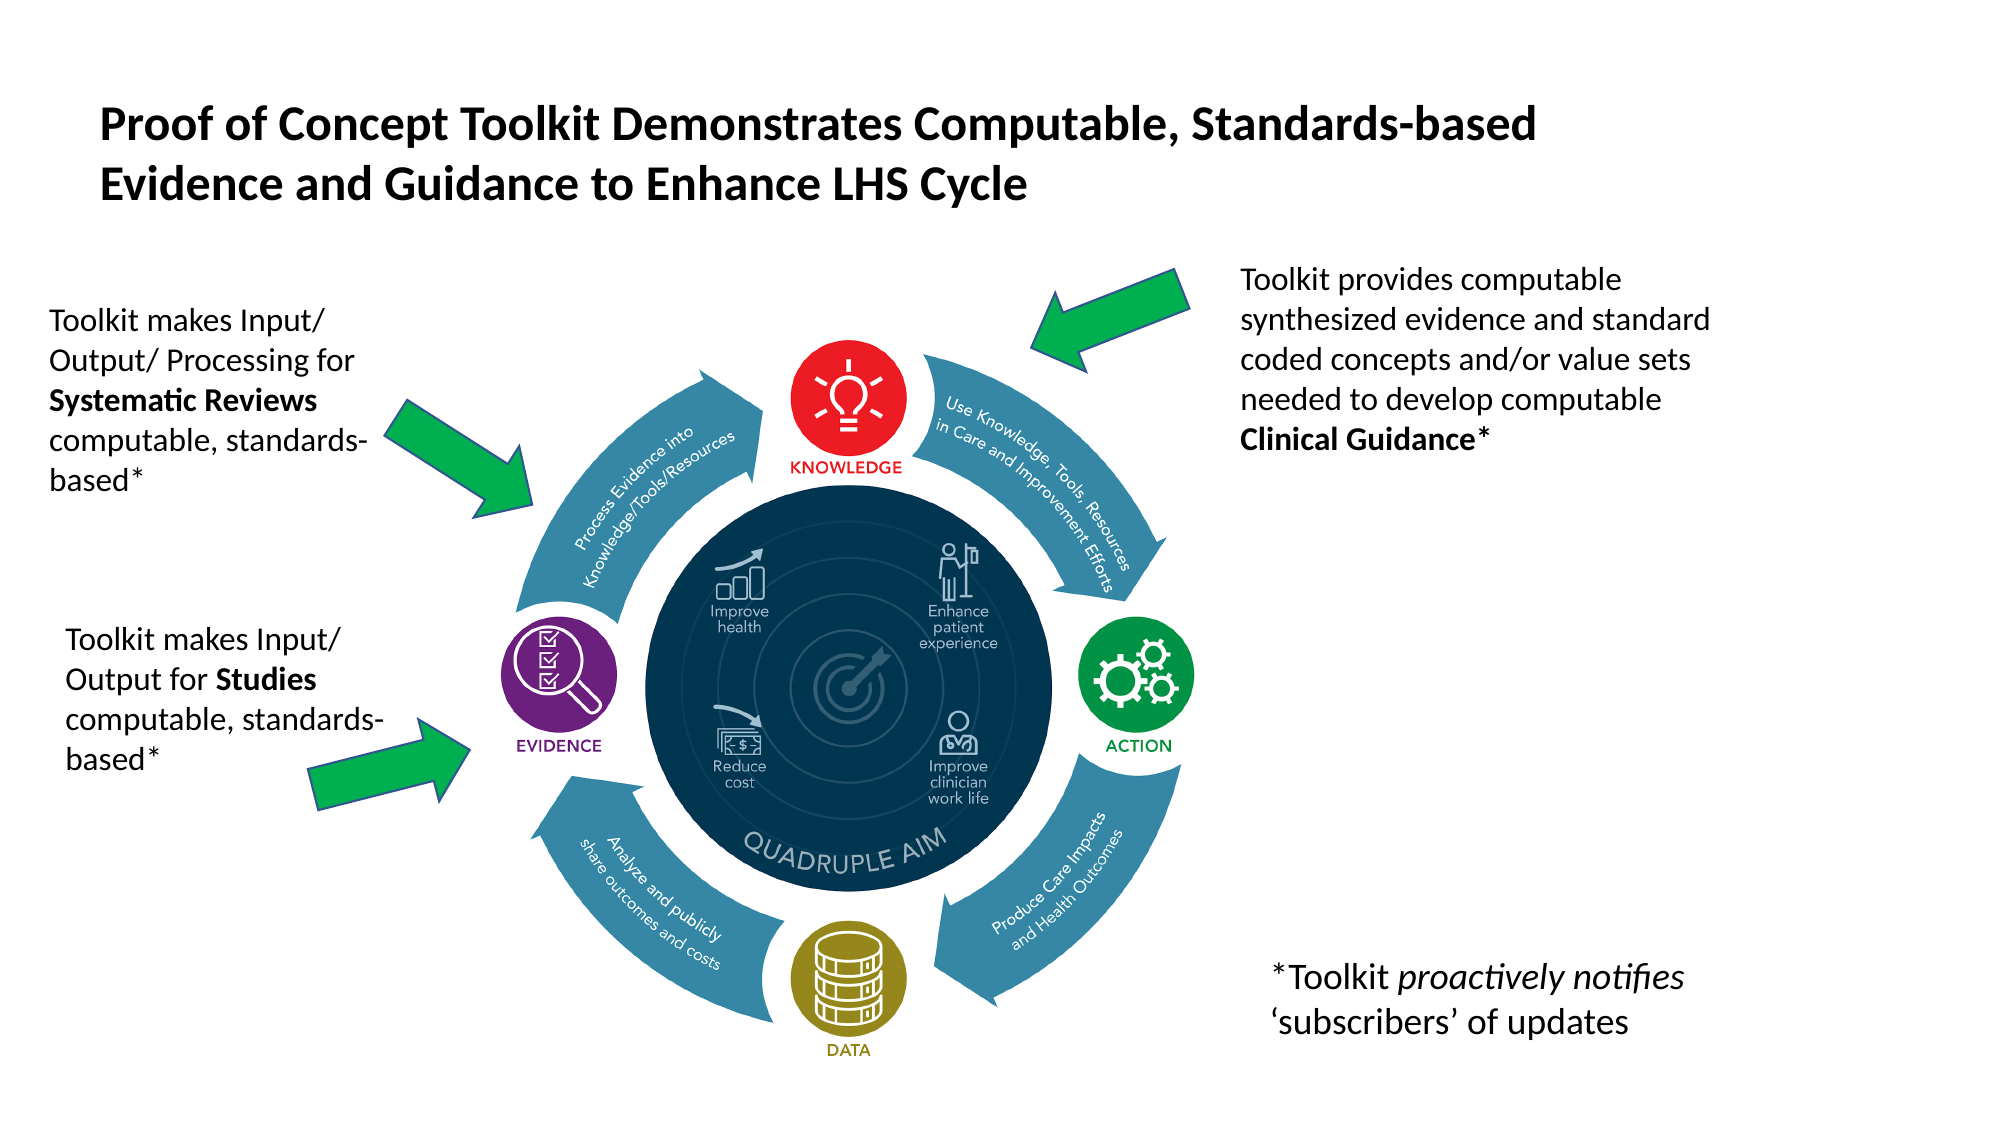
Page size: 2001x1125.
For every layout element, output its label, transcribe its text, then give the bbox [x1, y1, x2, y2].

text_box [1043, 267, 1191, 318]
text_box [471, 505, 480, 520]
picture [480, 318, 1217, 1073]
text_box Toolkit makes Input/ Output/ Processing for Systematic Reviews computable, standards-based* [34, 291, 451, 506]
text_box Toolkit provides computable synthesized evidence and standard coded concepts and/or value sets needed to develop computable Clinical Guidance* [1225, 250, 1763, 465]
text_box Proof of Concept Toolkit Demonstrates Computable, Standards-based Evidence and Guidance to Enhance LHS Cycle [85, 83, 1602, 219]
text_box Toolkit makes Input/ Output for Studies computable, standards-based* [50, 610, 414, 785]
text_box [451, 426, 480, 498]
text_box [310, 717, 472, 812]
text_box *Toolkit proactively notifies ‘subscribers’ of updates [1254, 944, 1738, 1050]
